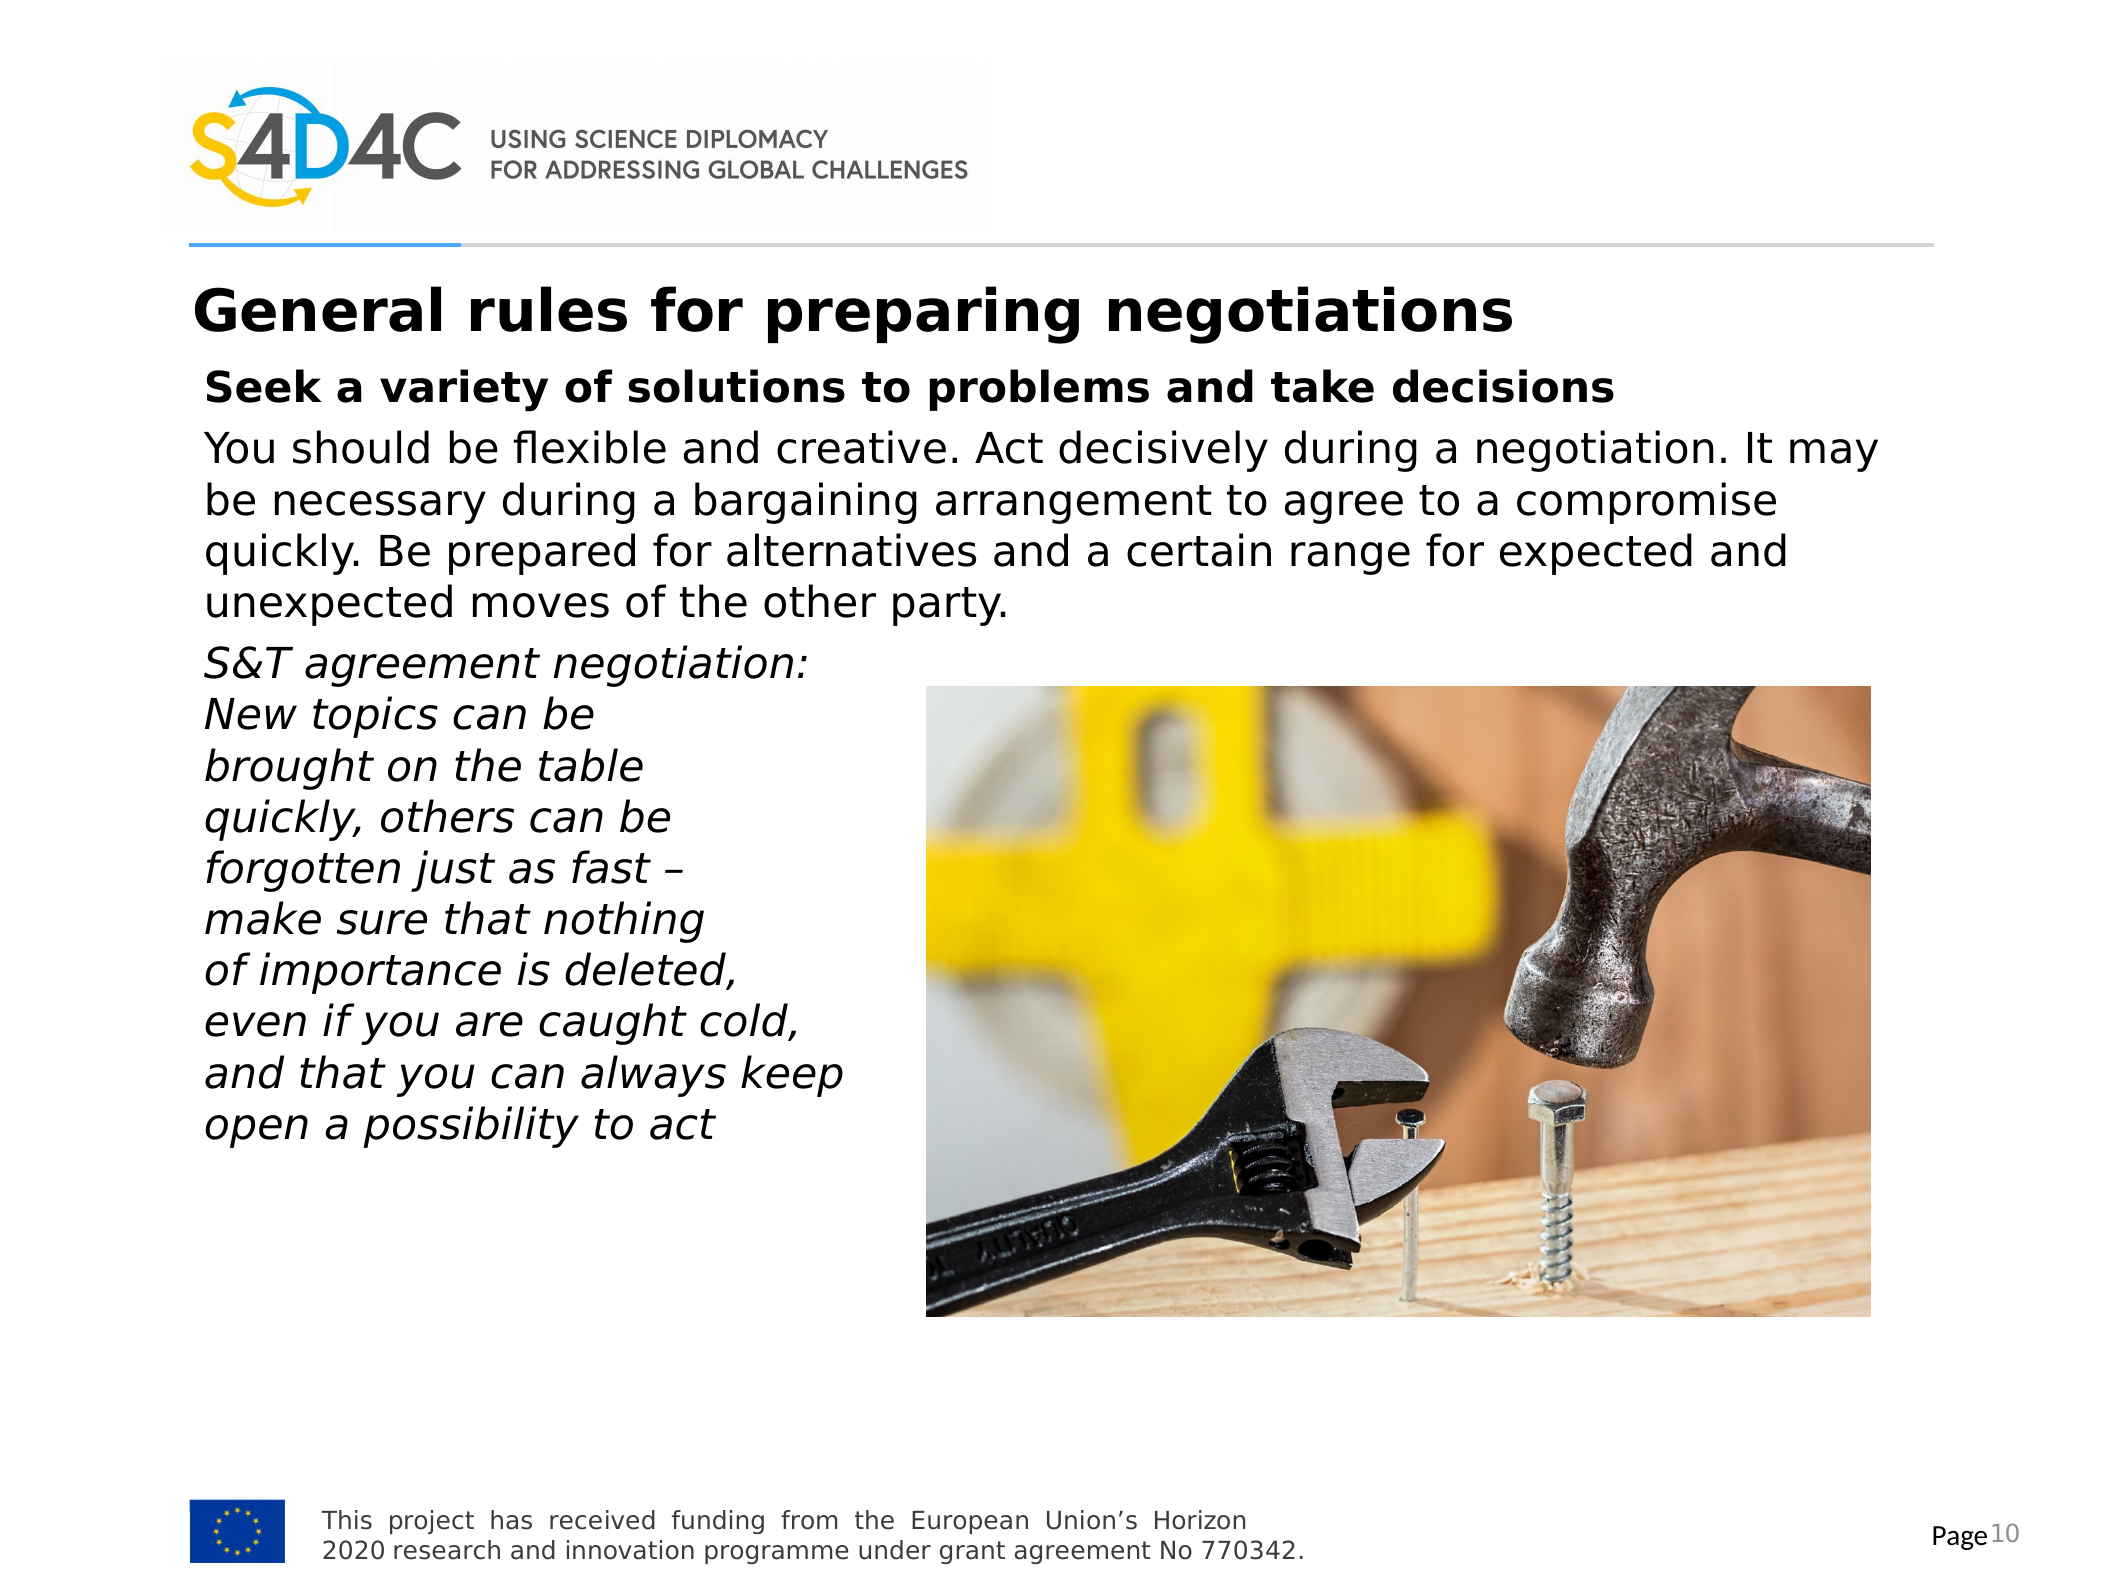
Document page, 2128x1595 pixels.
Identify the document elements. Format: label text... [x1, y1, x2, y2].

picture [925, 686, 1871, 1317]
picture [189, 1499, 285, 1563]
footer This project has received funding from the European Union’s Horizon 2020 research and innovation programme under grant agreement No 770342. [319, 1504, 1328, 1564]
slide_number 10 [1531, 1517, 2021, 1548]
text_box General rules for preparing negotiations [189, 273, 1914, 344]
picture [161, 57, 997, 235]
text_box Seek a variety of solutions to problems and take decisions You should be flexible and creative. Act decisively during a negotiation. It may be necessary during a bargaining arrangement to agree to a compromise quickly. Be prepared for alternatives and a certain range for expected and unexpected moves of the other party. S&T agreement negotiation: New topics can be brought on the table quickly, others can be forgotten just as fast – make sure that nothing of importance is deleted, even if you are caught cold, and that you can always keep open a possibility to act [191, 359, 1946, 1148]
